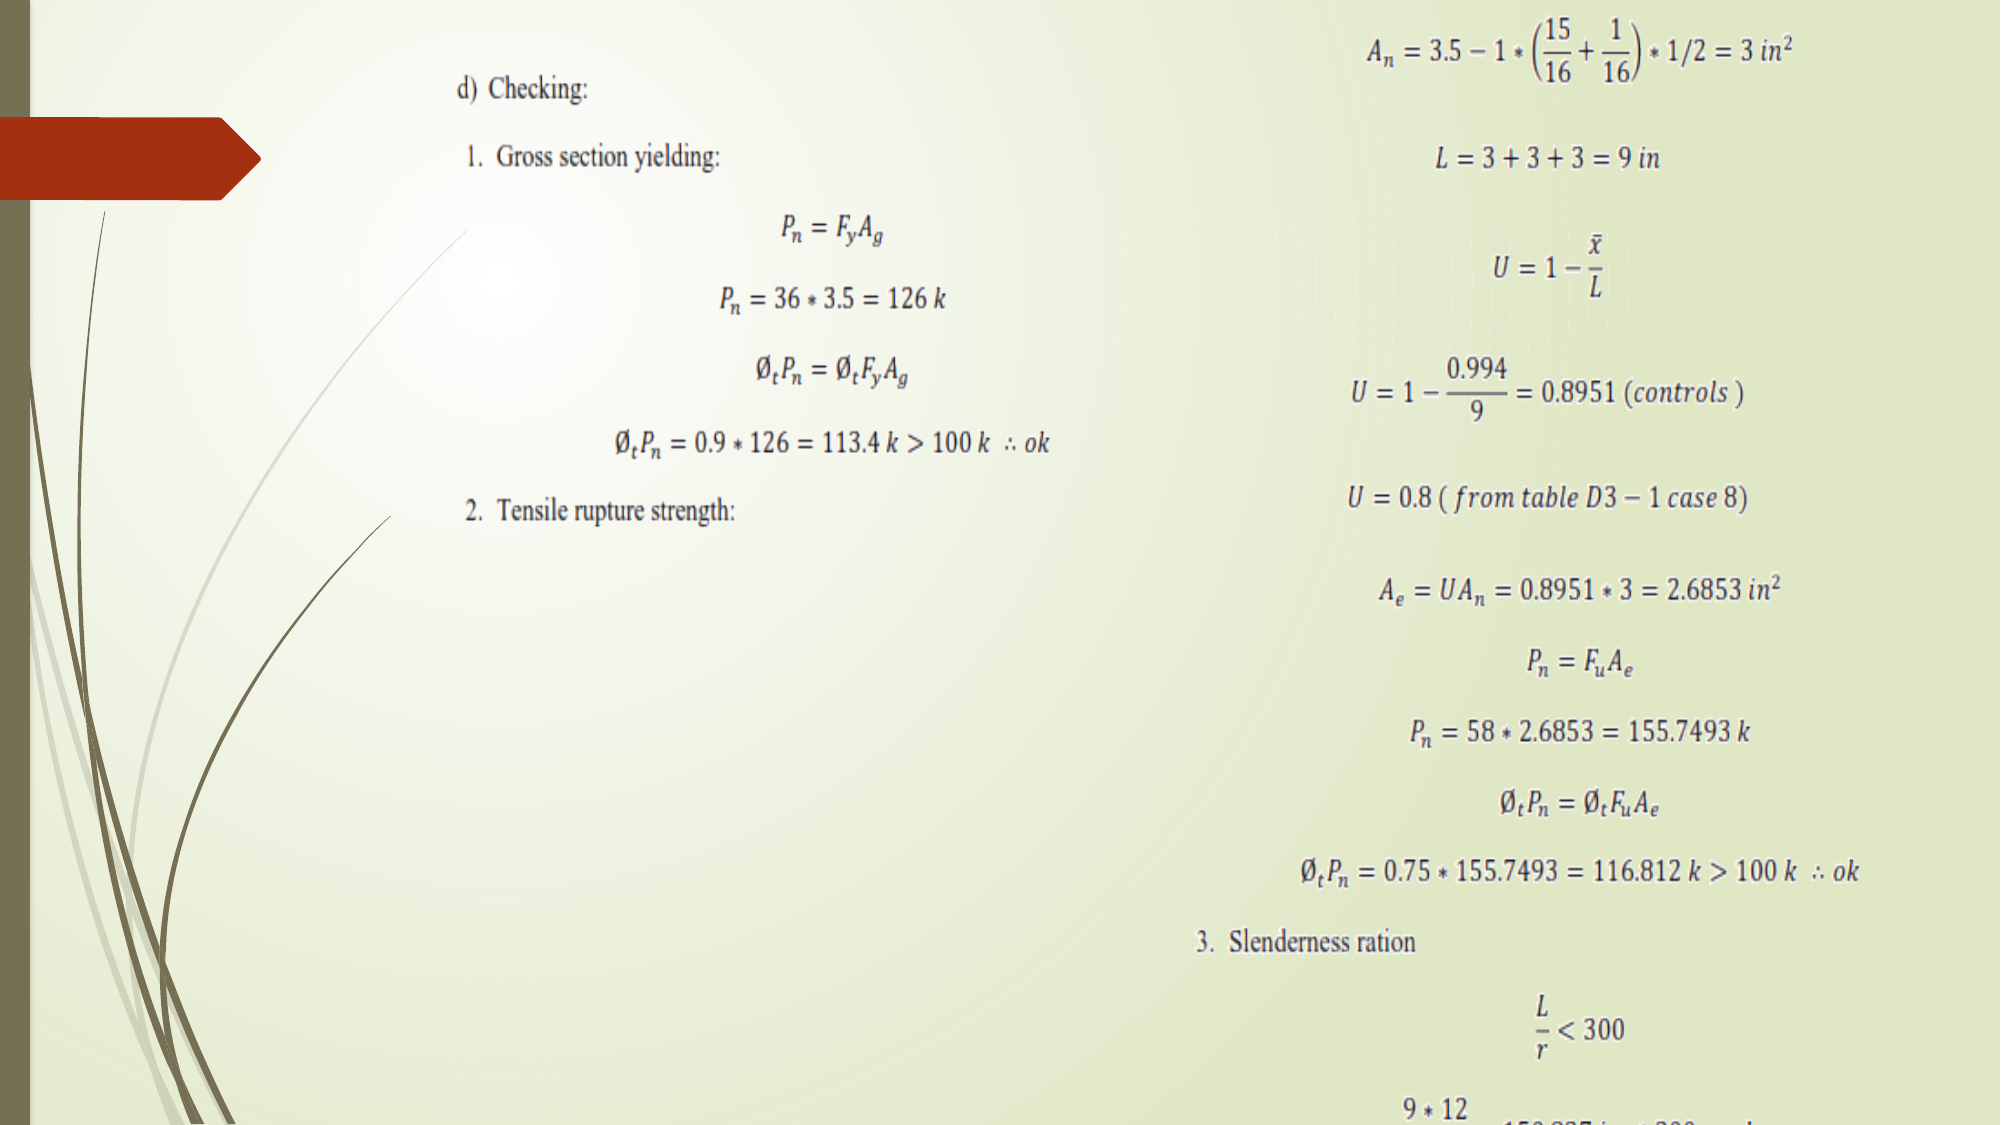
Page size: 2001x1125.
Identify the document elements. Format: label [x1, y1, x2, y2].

picture [334, 0, 1982, 1125]
